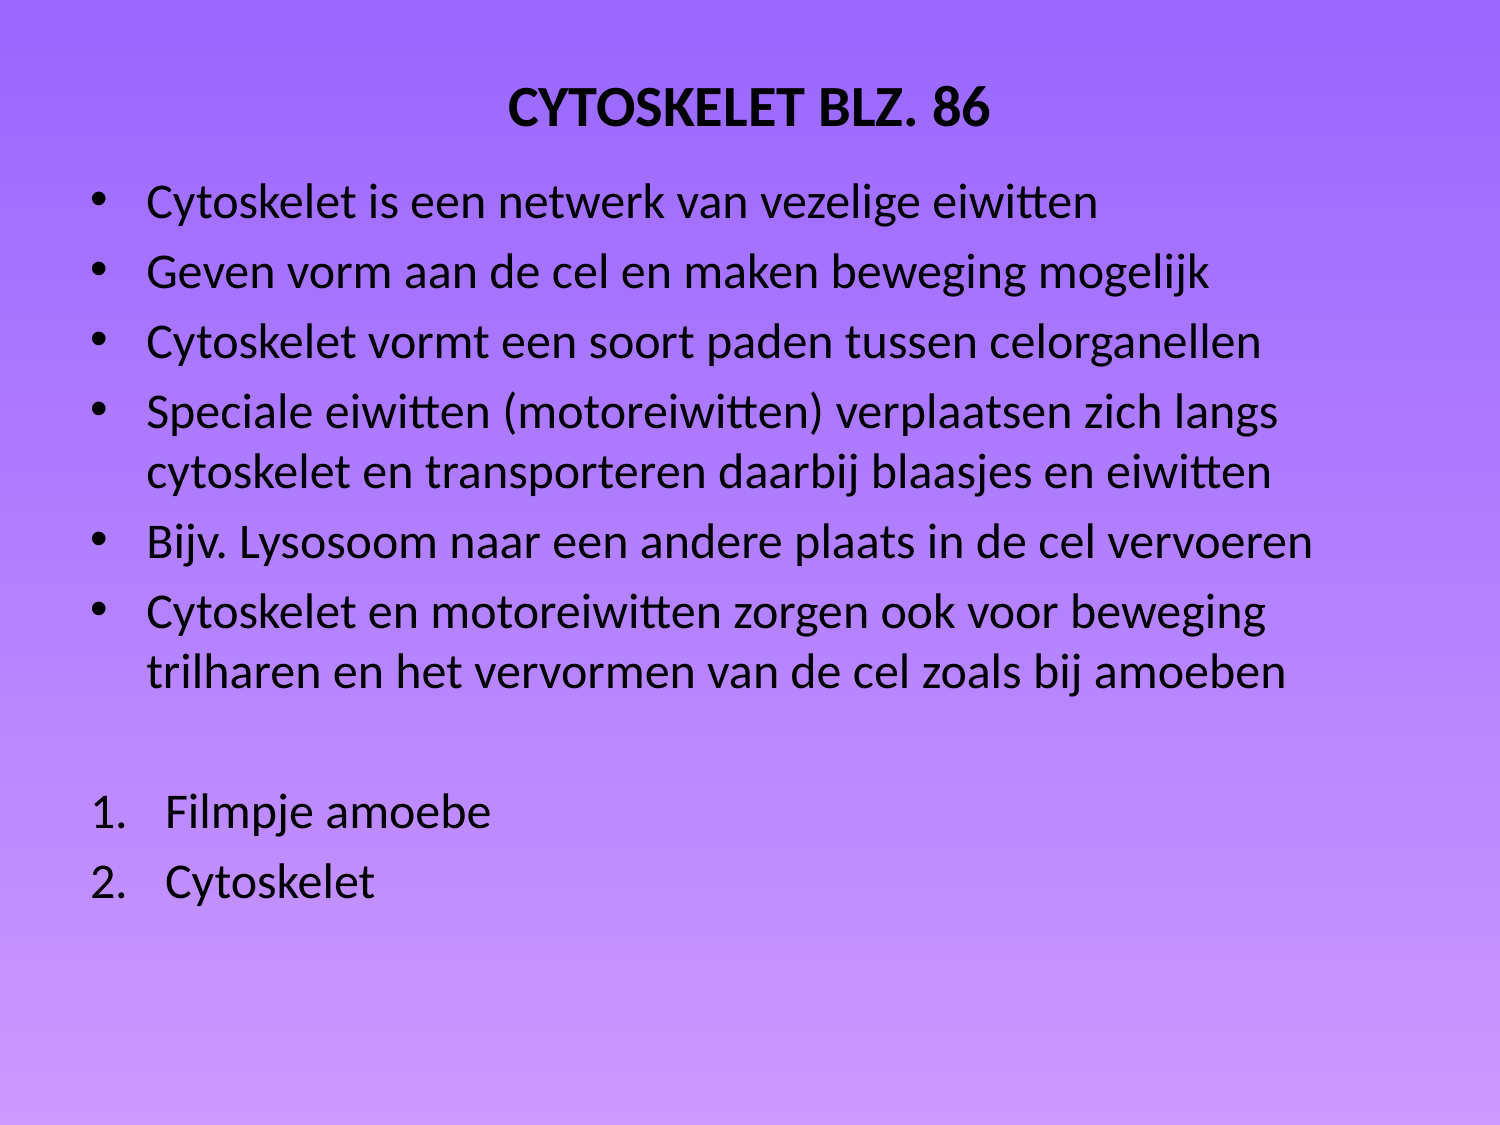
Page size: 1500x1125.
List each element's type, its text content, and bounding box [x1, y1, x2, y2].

list Cytoskelet is een netwerk van vezelige eiwitten Geven vorm aan de cel en maken beweging mogelijk Cytoskelet vormt een soort paden tussen celorganellen Speciale eiwitten (motoreiwitten) verplaatsen zich langs cytoskelet en transporteren daarbij blaasjes en eiwitten Bijv. Lysosoom naar een andere plaats in de cel vervoeren Cytoskelet en motoreiwitten zorgen ook voor beweging trilharen en het vervormen van de cel zoals bij amoeben Filmpje amoebe Cytoskelet [75, 160, 1425, 1083]
title CYTOSKELET BLZ. 86 [75, 45, 1425, 160]
